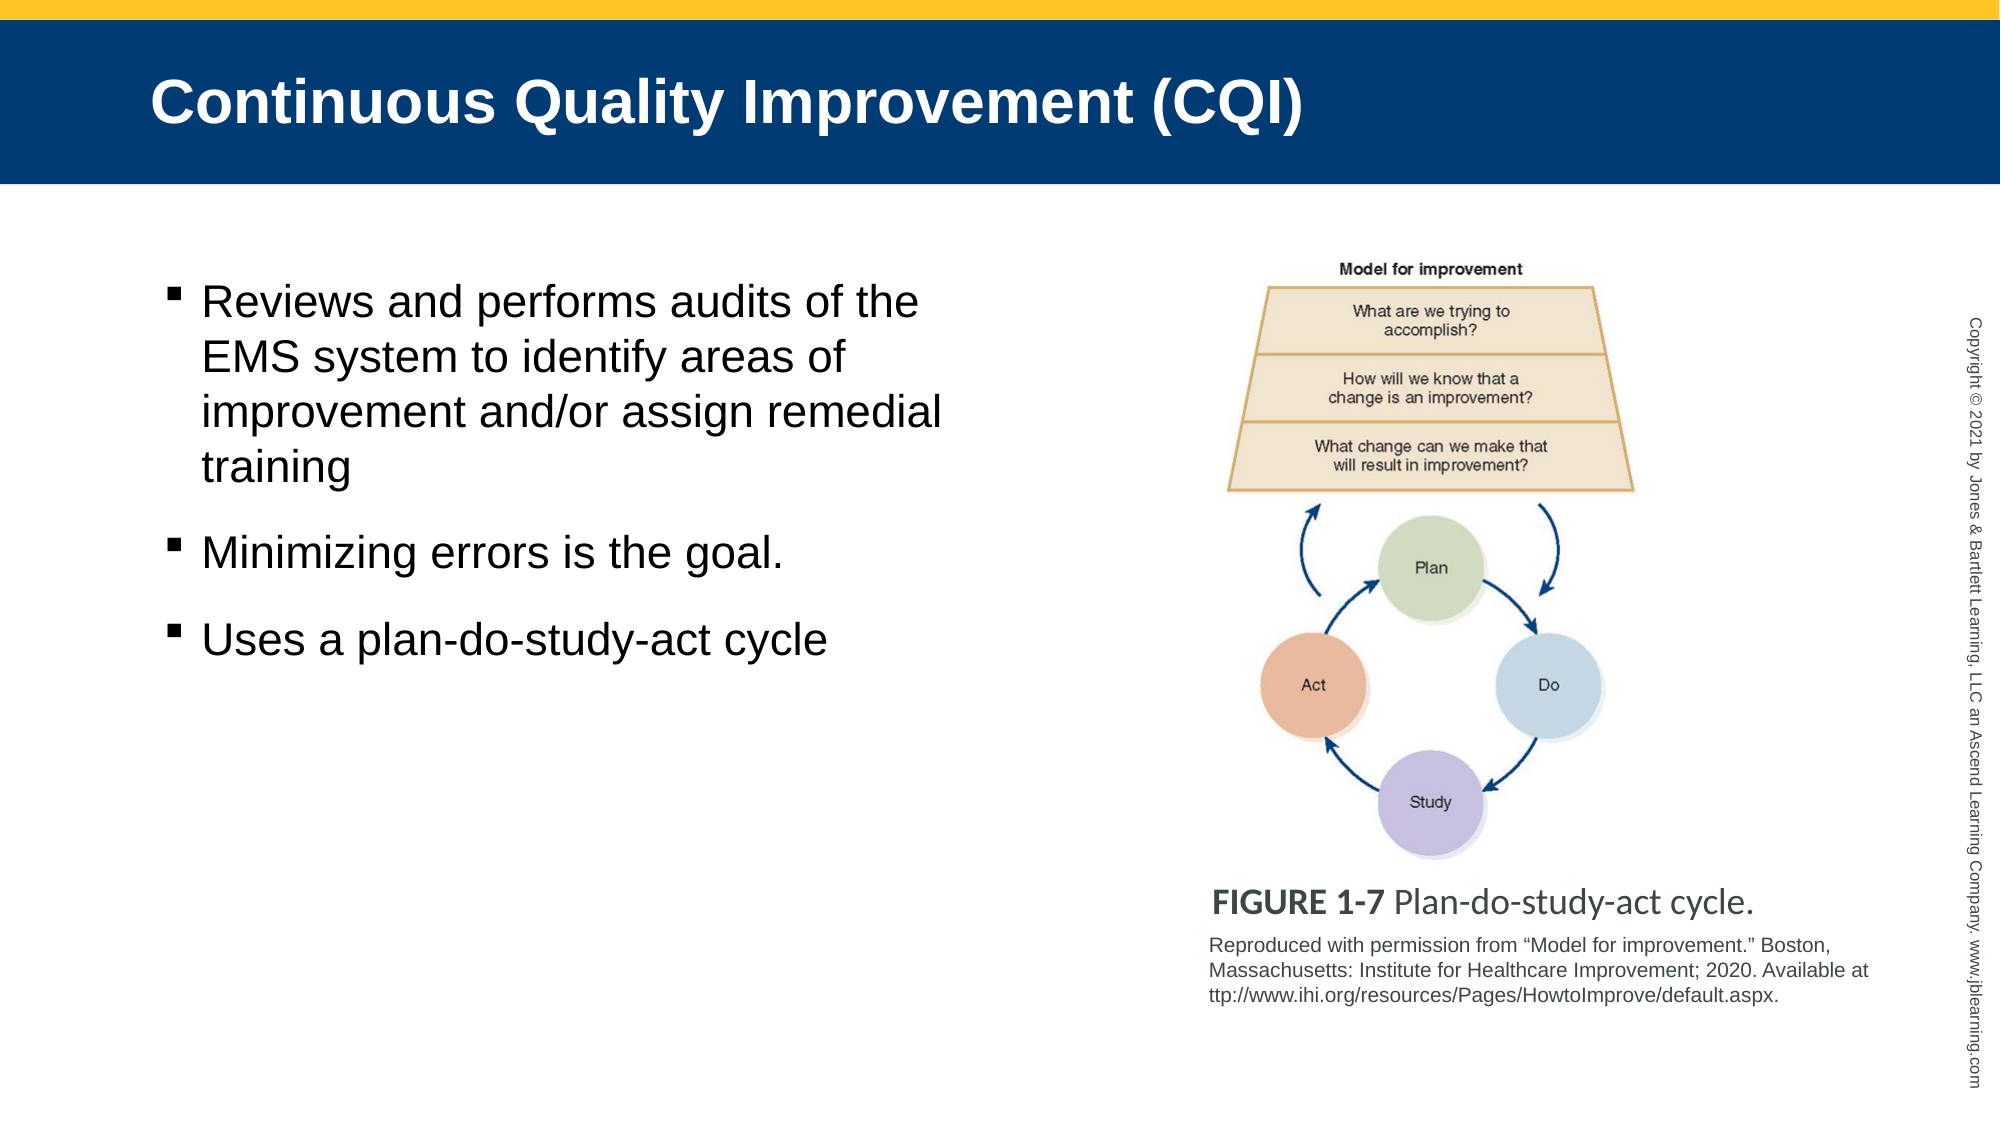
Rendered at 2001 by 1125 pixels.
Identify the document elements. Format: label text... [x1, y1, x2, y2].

list Reviews and performs audits of the EMS system to identify areas of improvement and/or assign remedial training Minimizing errors is the goal. Uses a plan-do-study-act cycle [148, 241, 1007, 896]
text_box Reproduced with permission from “Model for improvement.” Boston, Massachusetts: Institute for Healthcare Improvement; 2020. Available at ttp://www.ihi.org/resources/Pages/HowtoImprove/default.aspx. [1194, 924, 1970, 1015]
picture [1206, 235, 1653, 867]
text_box FIGURE 1-7 Plan-do-study-act cycle. [1197, 870, 1771, 924]
title Continuous Quality Improvement (CQI) [0, 19, 2000, 185]
